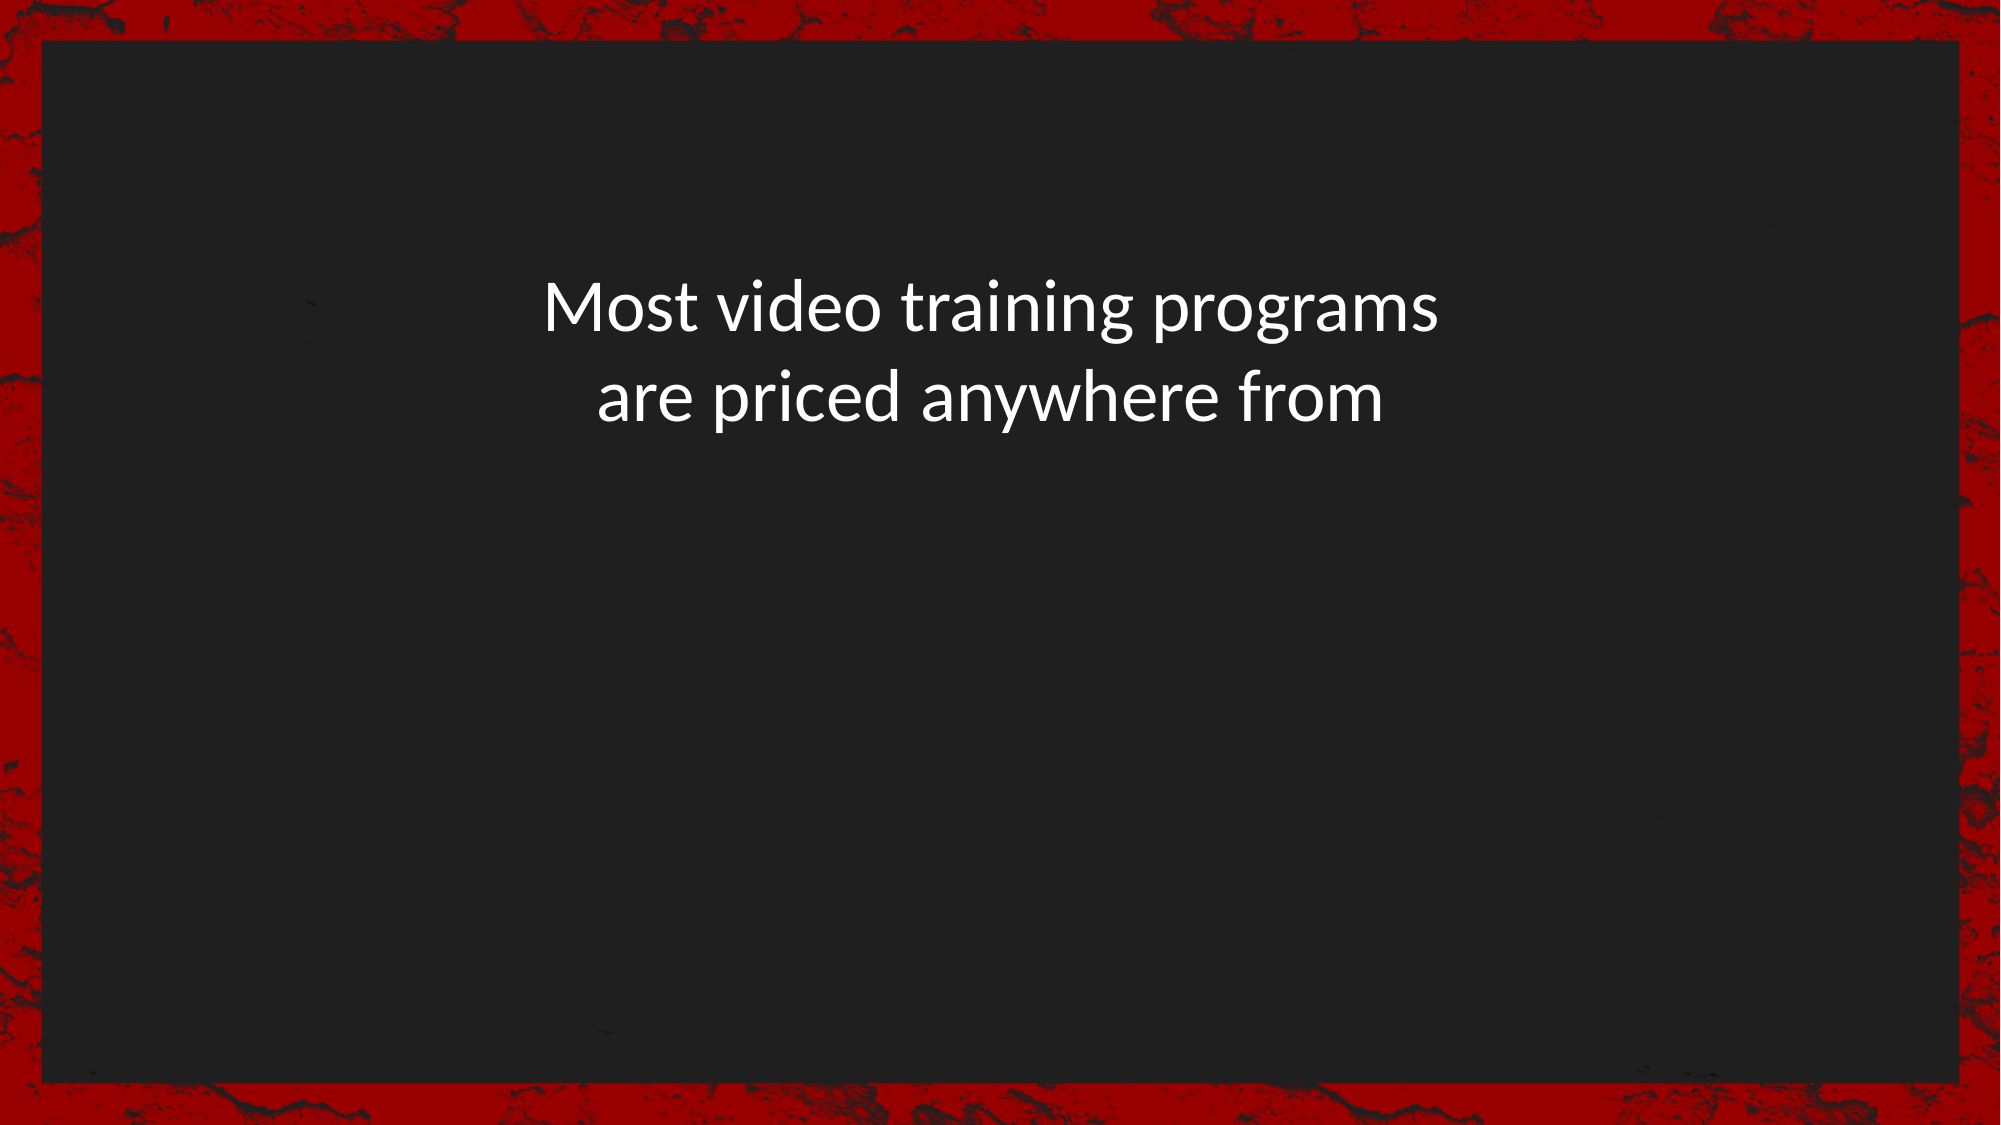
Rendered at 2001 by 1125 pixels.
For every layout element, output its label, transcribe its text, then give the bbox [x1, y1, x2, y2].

text_box Most video training programs are priced anywhere from [0, 249, 2000, 445]
picture [0, 0, 2001, 1125]
